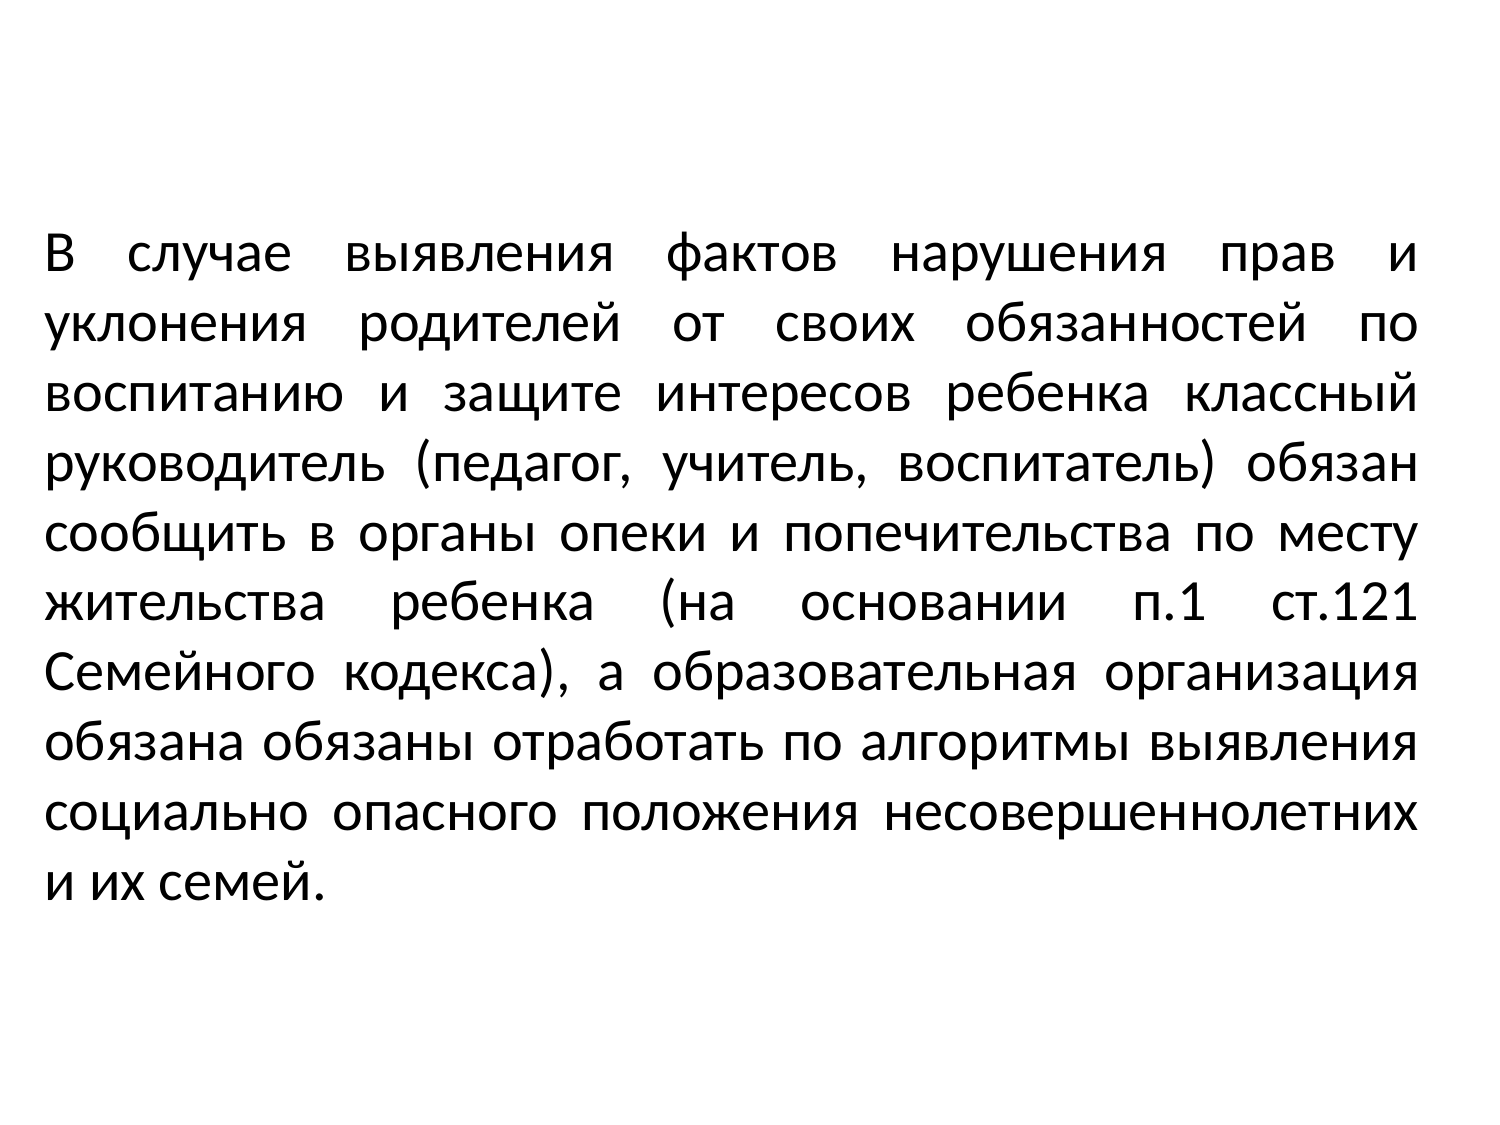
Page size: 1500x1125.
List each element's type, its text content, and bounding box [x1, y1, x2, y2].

list В случае выявления фактов нарушения прав и уклонения родителей от своих обязанностей по воспитанию и защите интересов ребенка классный руководитель (педагог, учитель, воспитатель) обязан сообщить в органы опеки и попечительства по месту жительства ребенка (на основании п.1 ст.121 Семейного кодекса), а образовательная организация обязана обязаны отработать по алгоритмы выявления социально опасного положения несовершеннолетних и их семей. [29, 42, 1436, 1071]
